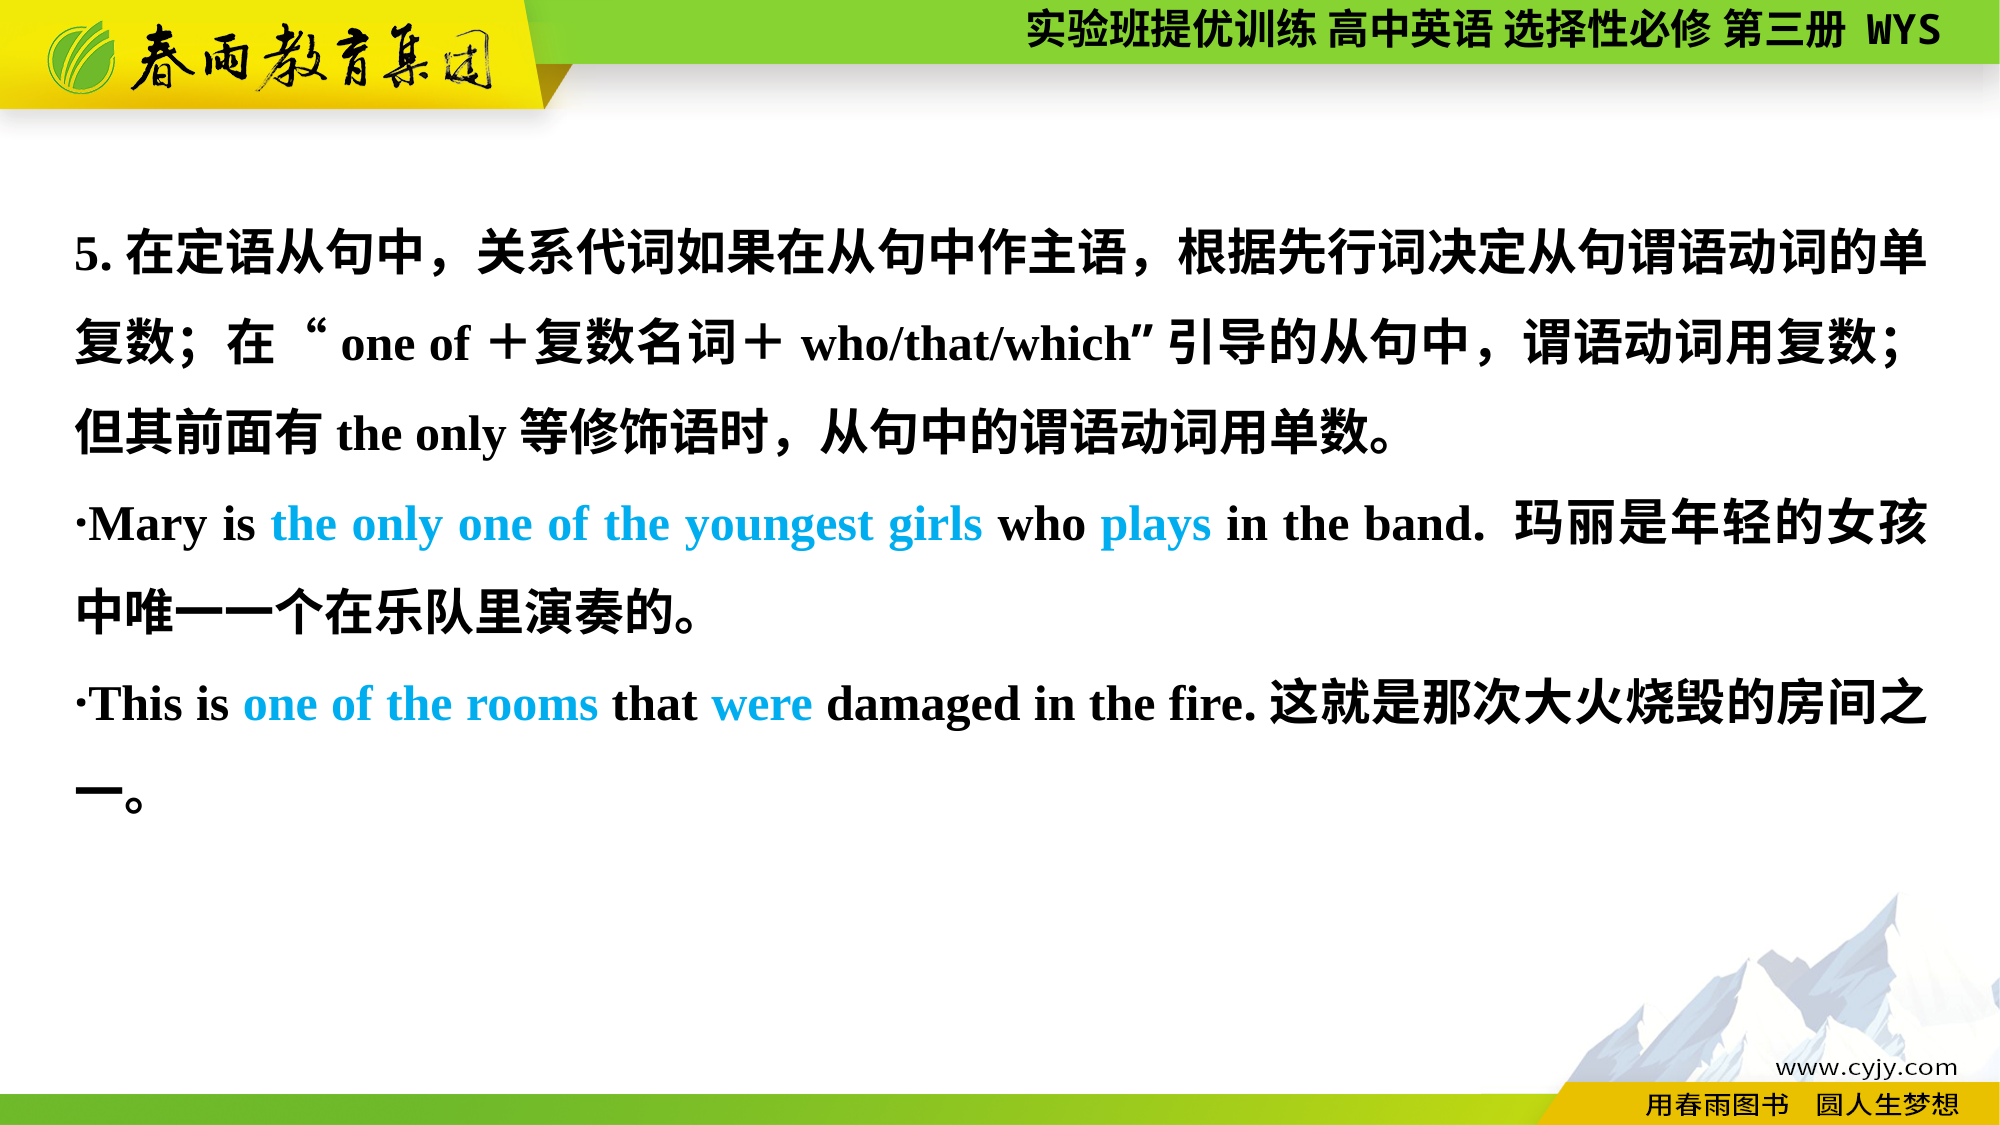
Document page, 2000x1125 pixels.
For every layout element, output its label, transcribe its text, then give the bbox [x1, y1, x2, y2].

picture [0, 0, 2000, 1125]
list 5.在定语从句中，关系代词如果在从句中作主语，根据先行词决定从句谓语动词的单复数；在“one of＋复数名词＋who/that/which”引导的从句中，谓语动词用复数；但其前面有the only等修饰语时，从句中的谓语动词用单数。 ·Mary is the only one of the youngest girls who plays in the band. 玛丽是年轻的女孩中唯一一个在乐队里演奏的。 ·This is one of the rooms that were damaged in the fire.这就是那次大火烧毁的房间之一。 [59, 182, 1944, 835]
